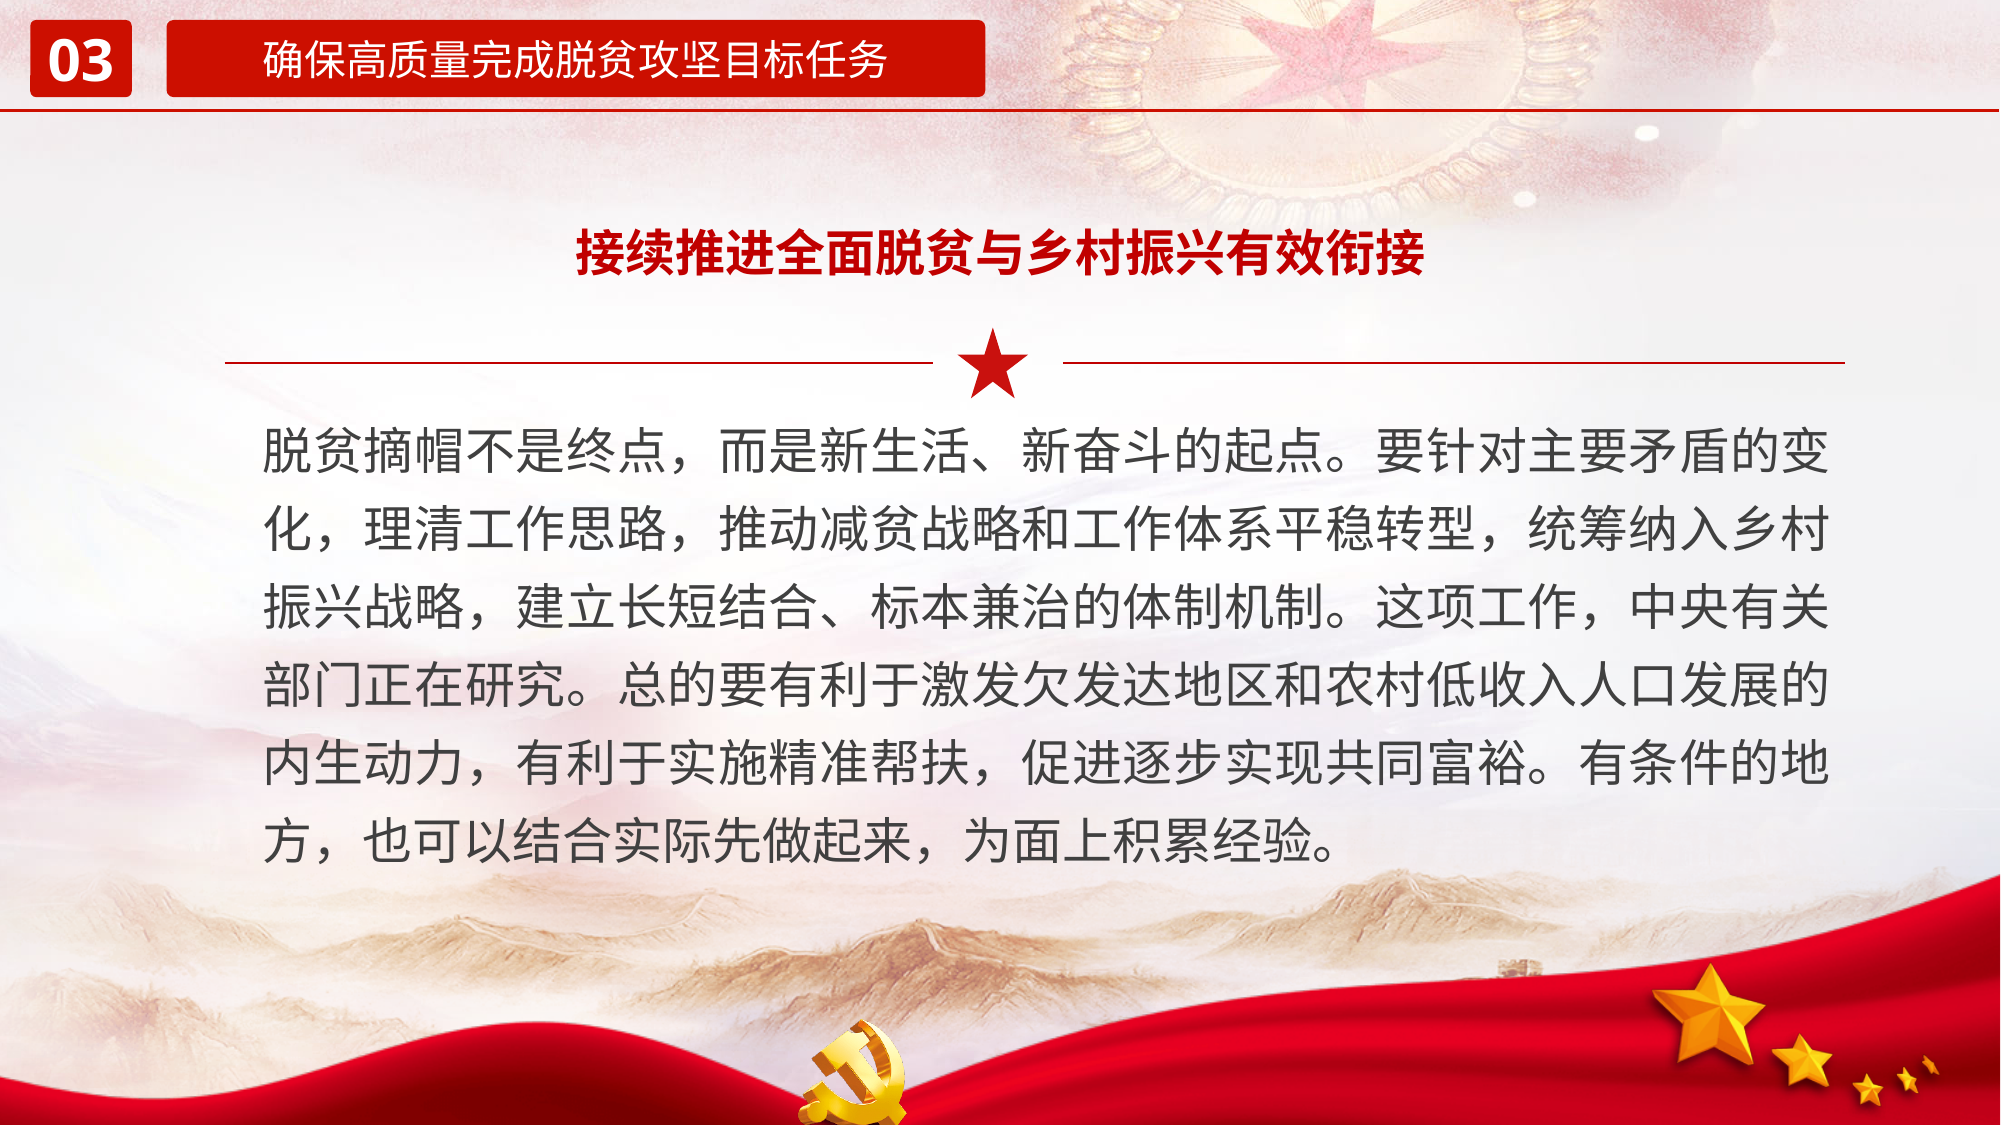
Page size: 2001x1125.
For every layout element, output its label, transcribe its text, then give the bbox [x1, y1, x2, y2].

picture [0, 0, 2001, 1125]
text_box 脱贫摘帽不是终点，而是新生活、新奋斗的起点。要针对主要矛盾的变化，理清工作思路，推动减贫战略和工作体系平稳转型，统筹纳入乡村振兴战略，建立长短结合、标本兼治的体制机制。这项工作，中央有关部门正在研究。总的要有利于激发欠发达地区和农村低收入人口发展的内生动力，有利于实施精准帮扶，促进逐步实现共同富裕。有条件的地方，也可以结合实际先做起来，为面上积累经验。 [248, 409, 1846, 877]
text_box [224, 327, 1846, 399]
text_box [30, 19, 986, 98]
text_box 接续推进全面脱贫与乡村振兴有效衔接 [294, 213, 1651, 289]
